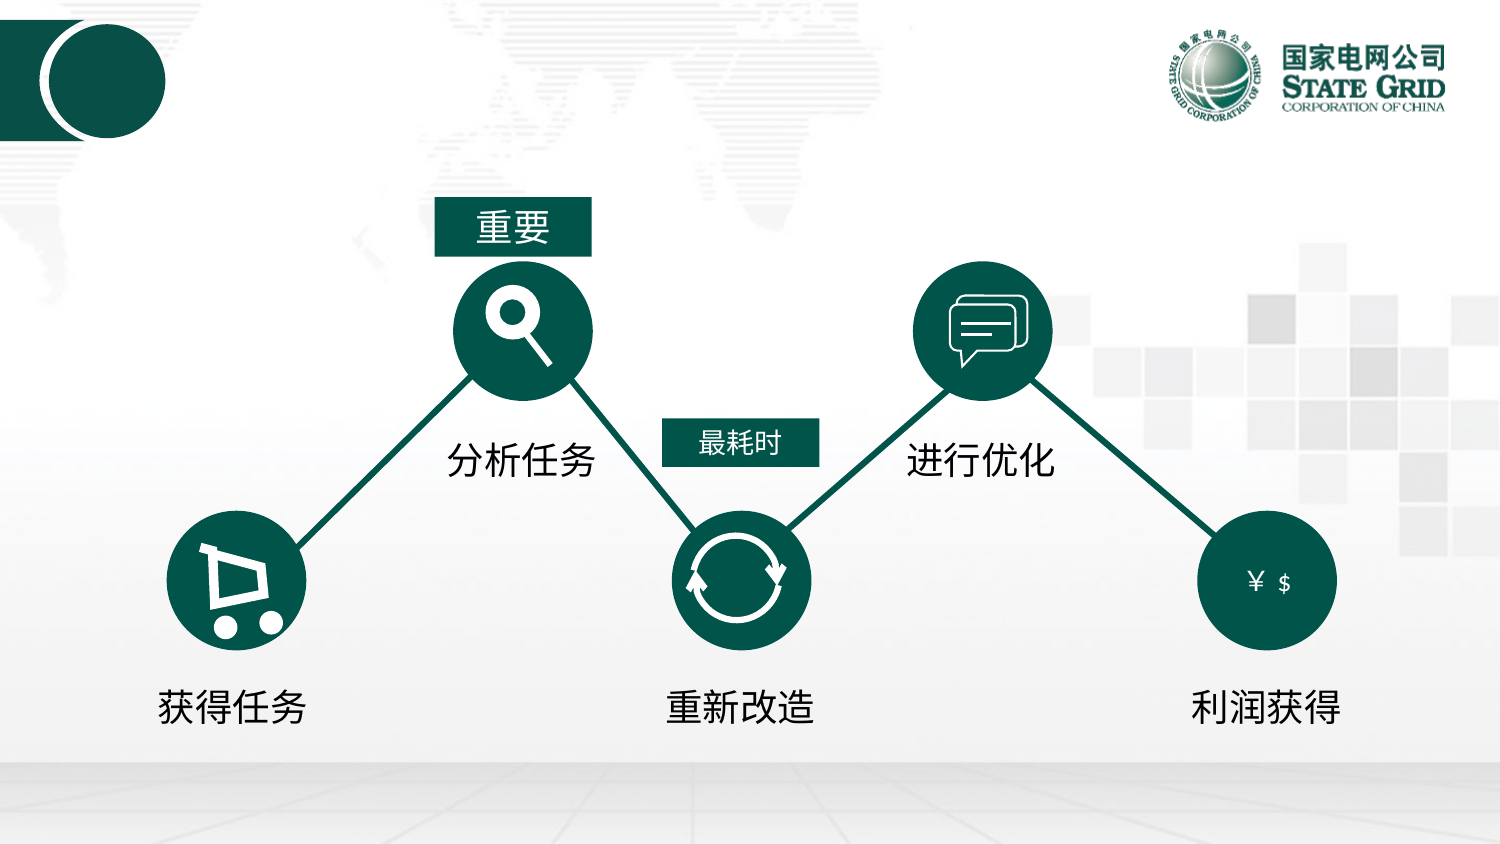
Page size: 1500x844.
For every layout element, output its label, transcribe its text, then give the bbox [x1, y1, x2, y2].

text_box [671, 510, 812, 651]
text_box 进行优化 [891, 429, 1072, 490]
text_box 获得任务 [142, 676, 323, 736]
text_box 分析任务 [431, 429, 612, 490]
text_box 最耗时 [662, 418, 820, 467]
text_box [166, 510, 307, 651]
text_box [453, 261, 593, 401]
text_box 利润获得 [1177, 676, 1357, 736]
text_box ￥$ [1196, 509, 1338, 652]
text_box 重新改造 [650, 676, 831, 736]
picture [1168, 0, 1446, 218]
text_box [307, 393, 678, 596]
text_box 重要 [434, 197, 592, 257]
text_box [809, 397, 1213, 588]
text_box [912, 261, 1053, 401]
